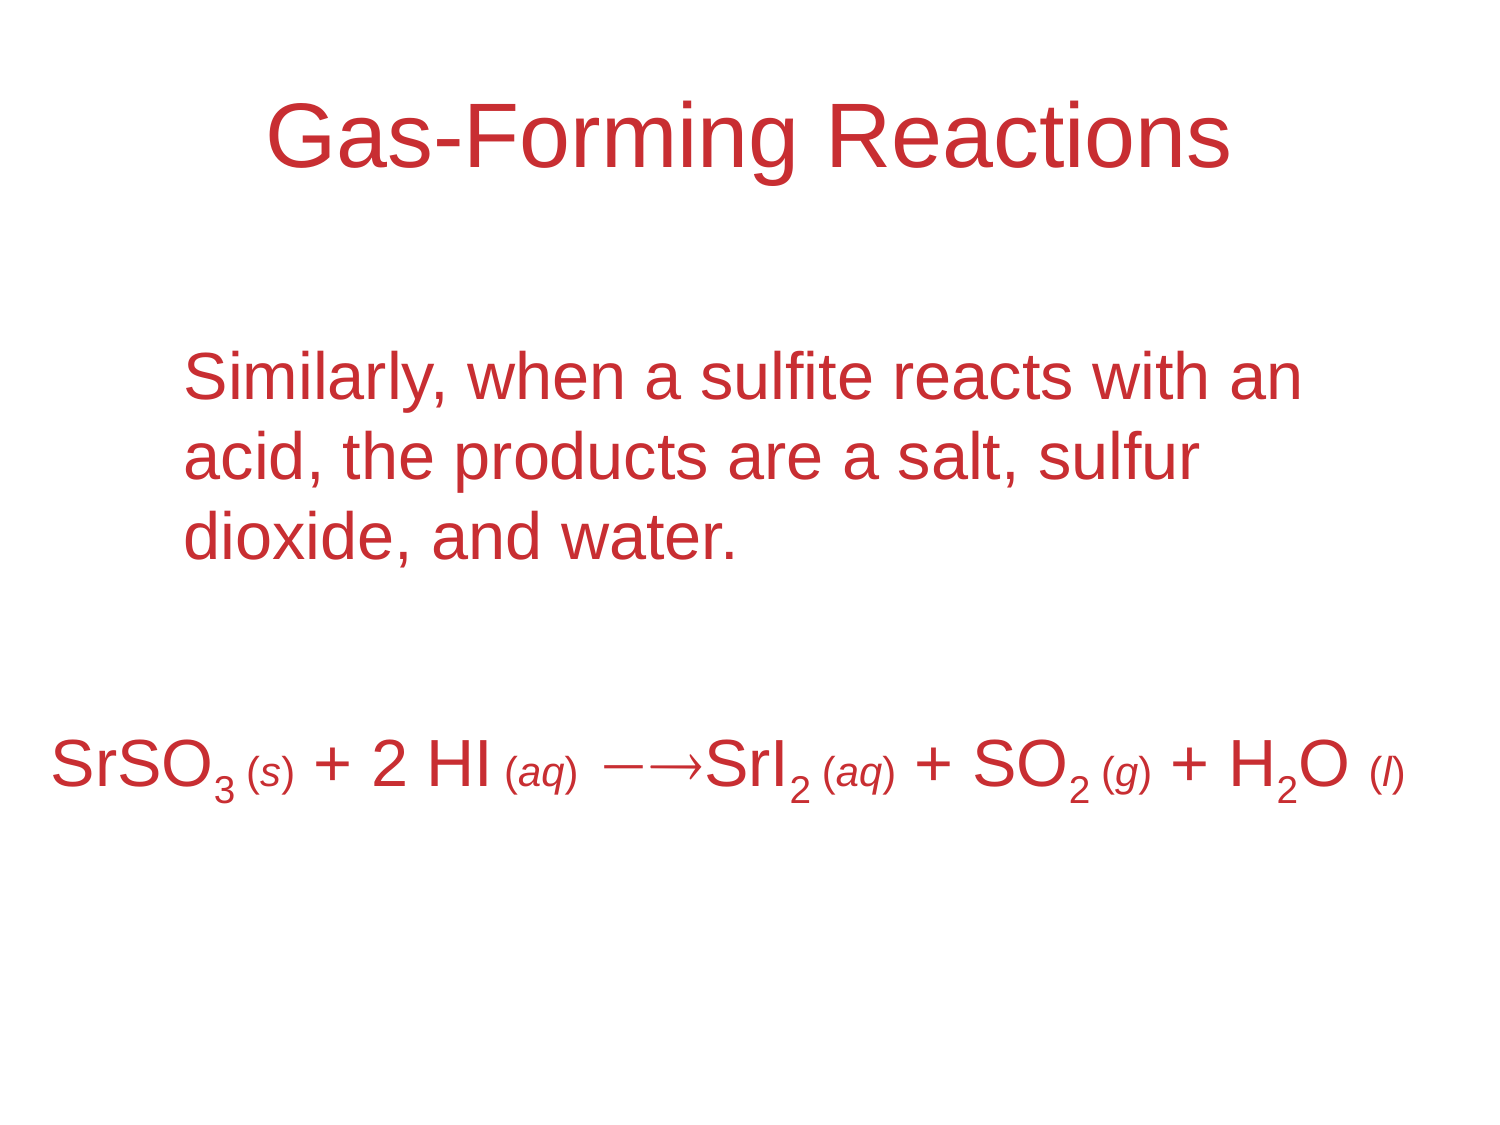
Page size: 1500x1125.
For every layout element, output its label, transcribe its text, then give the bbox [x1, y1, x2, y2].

list SrSO3 (s) + 2 HI (aq) SrI2 (aq) + SO2 (g) + H2O (l) [0, 712, 1500, 1088]
title Gas-Forming Reactions [112, 37, 1388, 226]
list Similarly, when a sulfite reacts with an acid, the products are a salt, sulfur dioxide, and water. [112, 324, 1388, 712]
